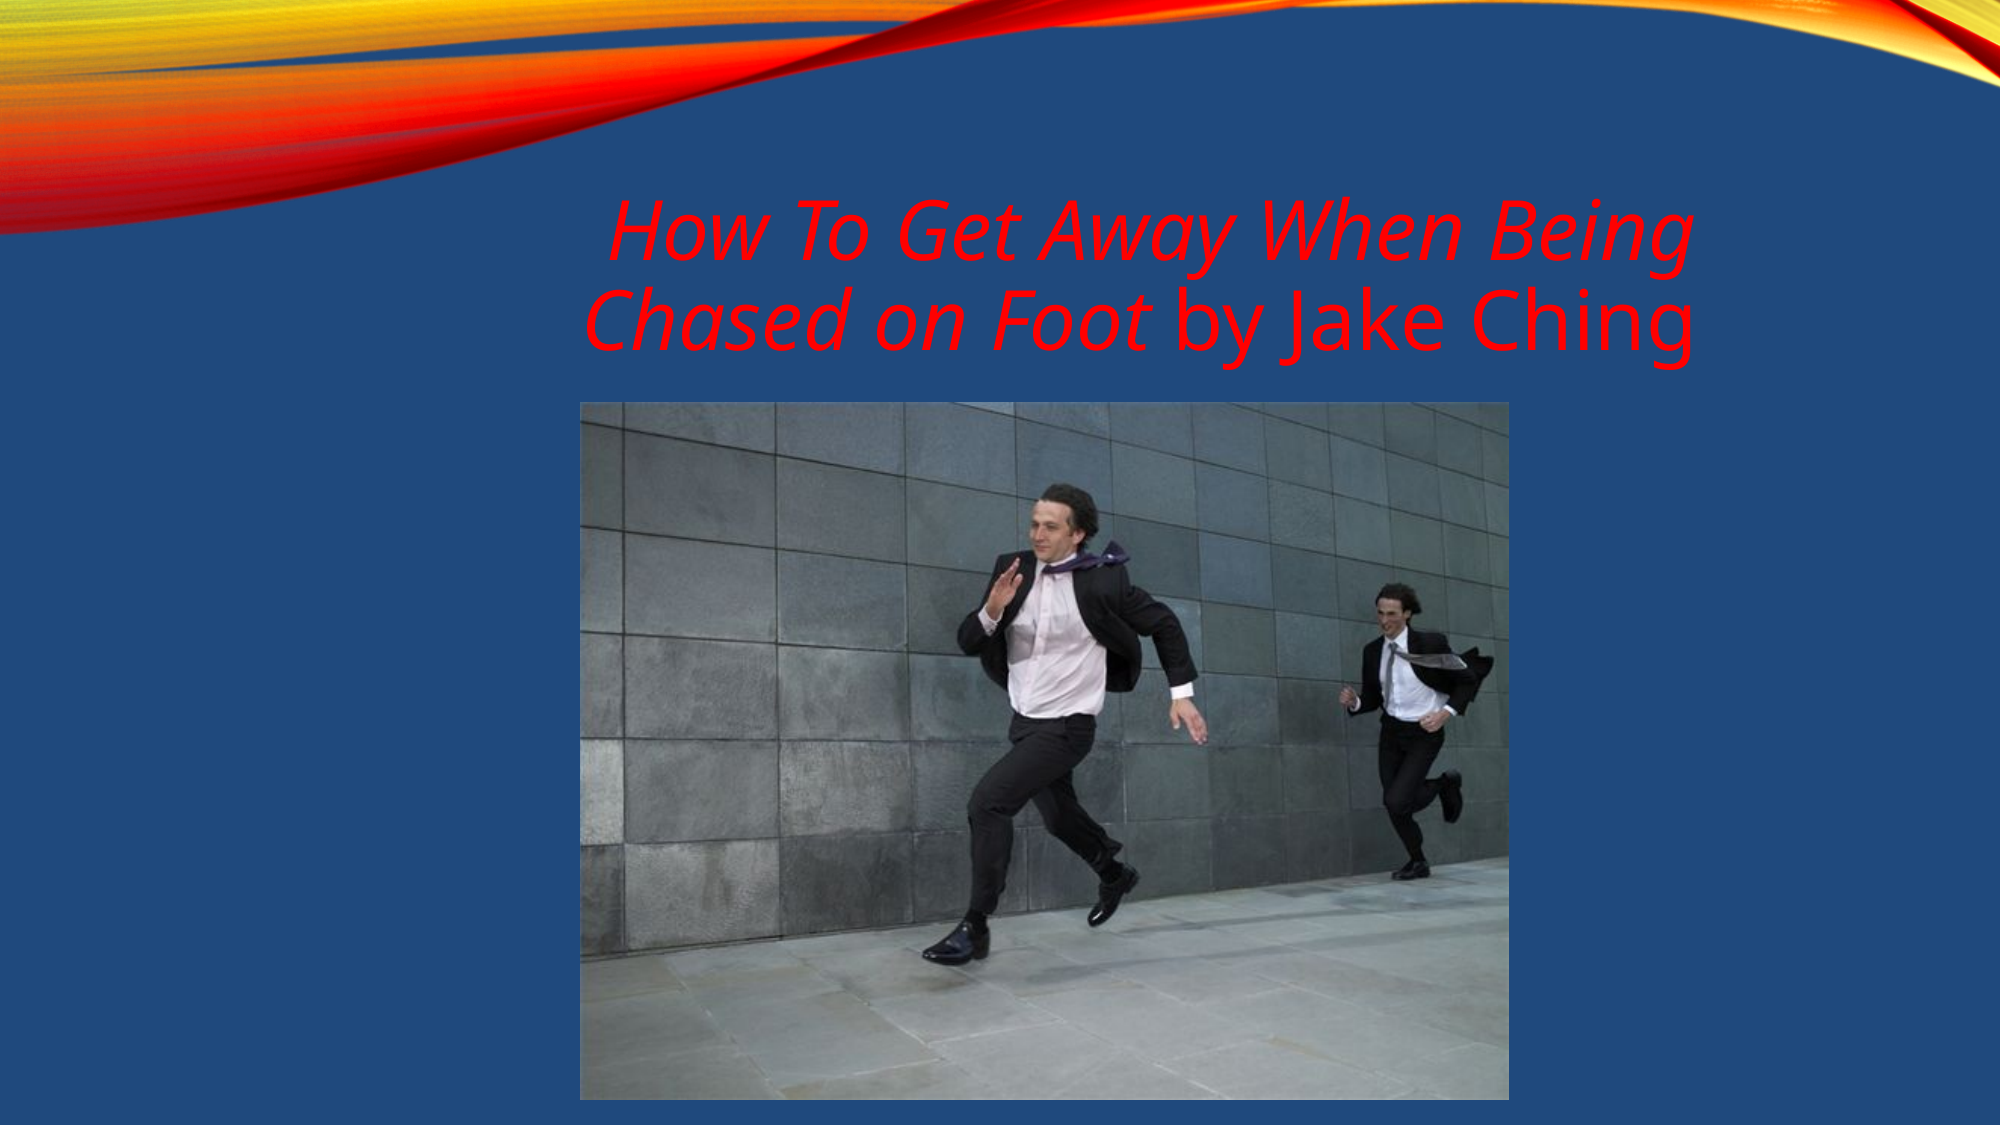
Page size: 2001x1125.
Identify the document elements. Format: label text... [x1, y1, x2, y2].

picture [0, 0, 2000, 237]
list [580, 402, 1509, 1100]
title How To Get Away When Being Chased on Foot by Jake Ching [300, 172, 1713, 385]
